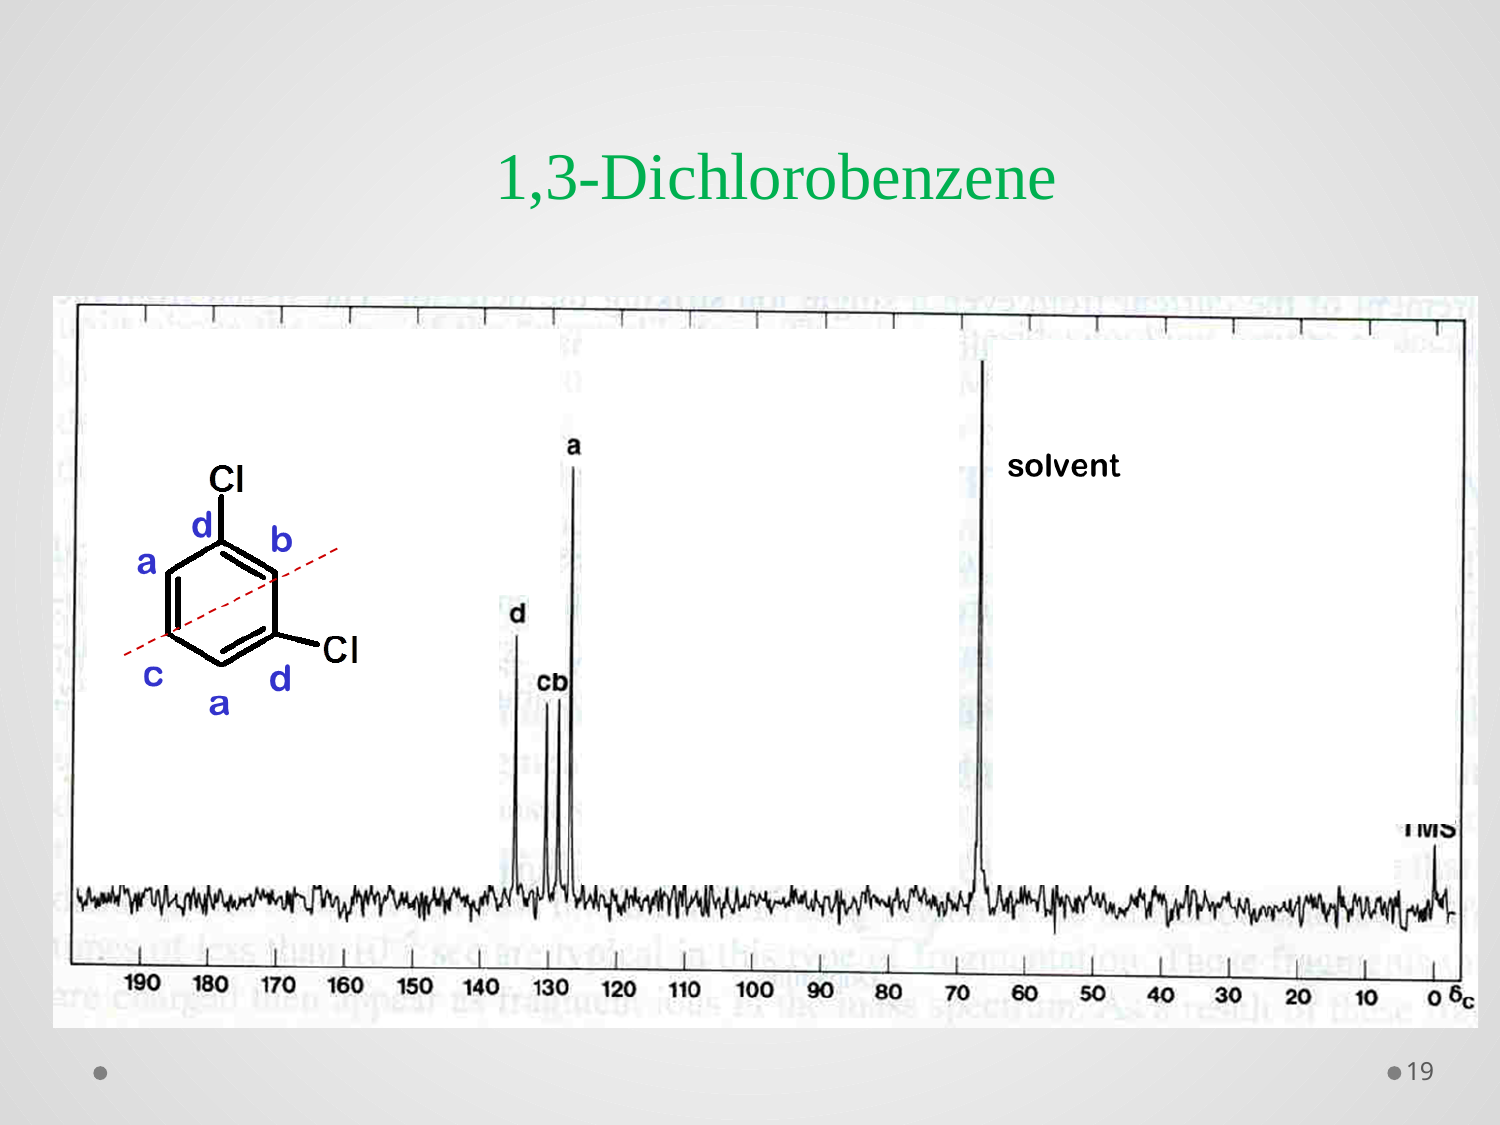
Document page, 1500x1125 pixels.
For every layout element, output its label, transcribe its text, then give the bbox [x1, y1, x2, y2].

picture [52, 296, 1479, 1029]
slide_number 19 [1401, 1042, 1494, 1103]
text_box 1,3-Dichlorobenzene [479, 125, 1074, 221]
